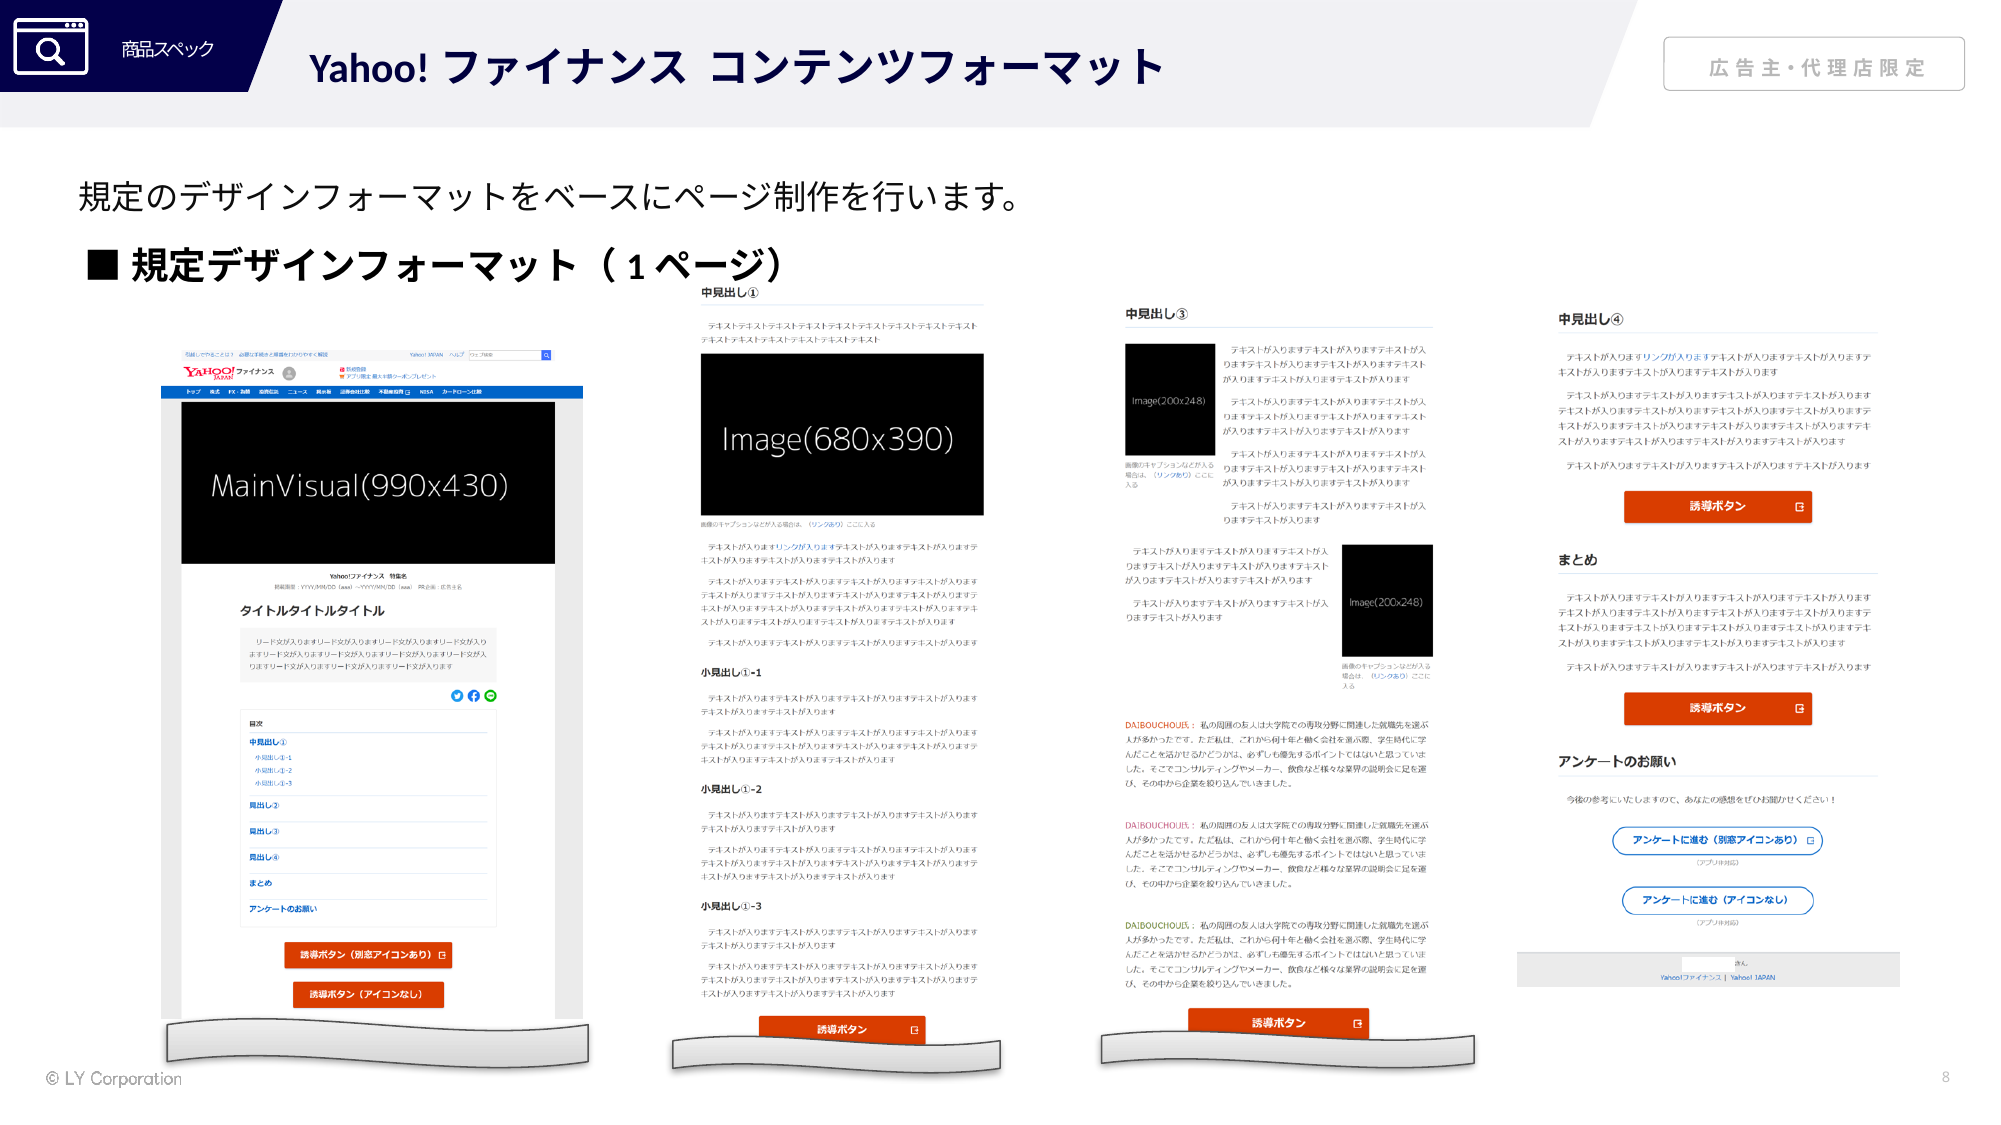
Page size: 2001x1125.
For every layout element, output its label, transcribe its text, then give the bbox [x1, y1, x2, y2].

picture [1517, 296, 1900, 987]
picture [161, 350, 583, 1019]
list Yahoo!ファイナンス コンテンツフォーマット [309, 41, 1645, 97]
text_box 規定のデザインフォーマットをベースにページ制作を行います。 [78, 163, 1922, 216]
text_box [1101, 1054, 1475, 1068]
list 商品スペック [97, 13, 240, 81]
text_box ■規定デザインフォーマット（1ページ） [69, 234, 819, 295]
text_box [672, 1058, 1001, 1073]
text_box [167, 1019, 589, 1068]
picture [9, 5, 92, 87]
picture [1078, 296, 1483, 1054]
picture [659, 281, 1033, 1058]
picture [46, 1071, 181, 1088]
